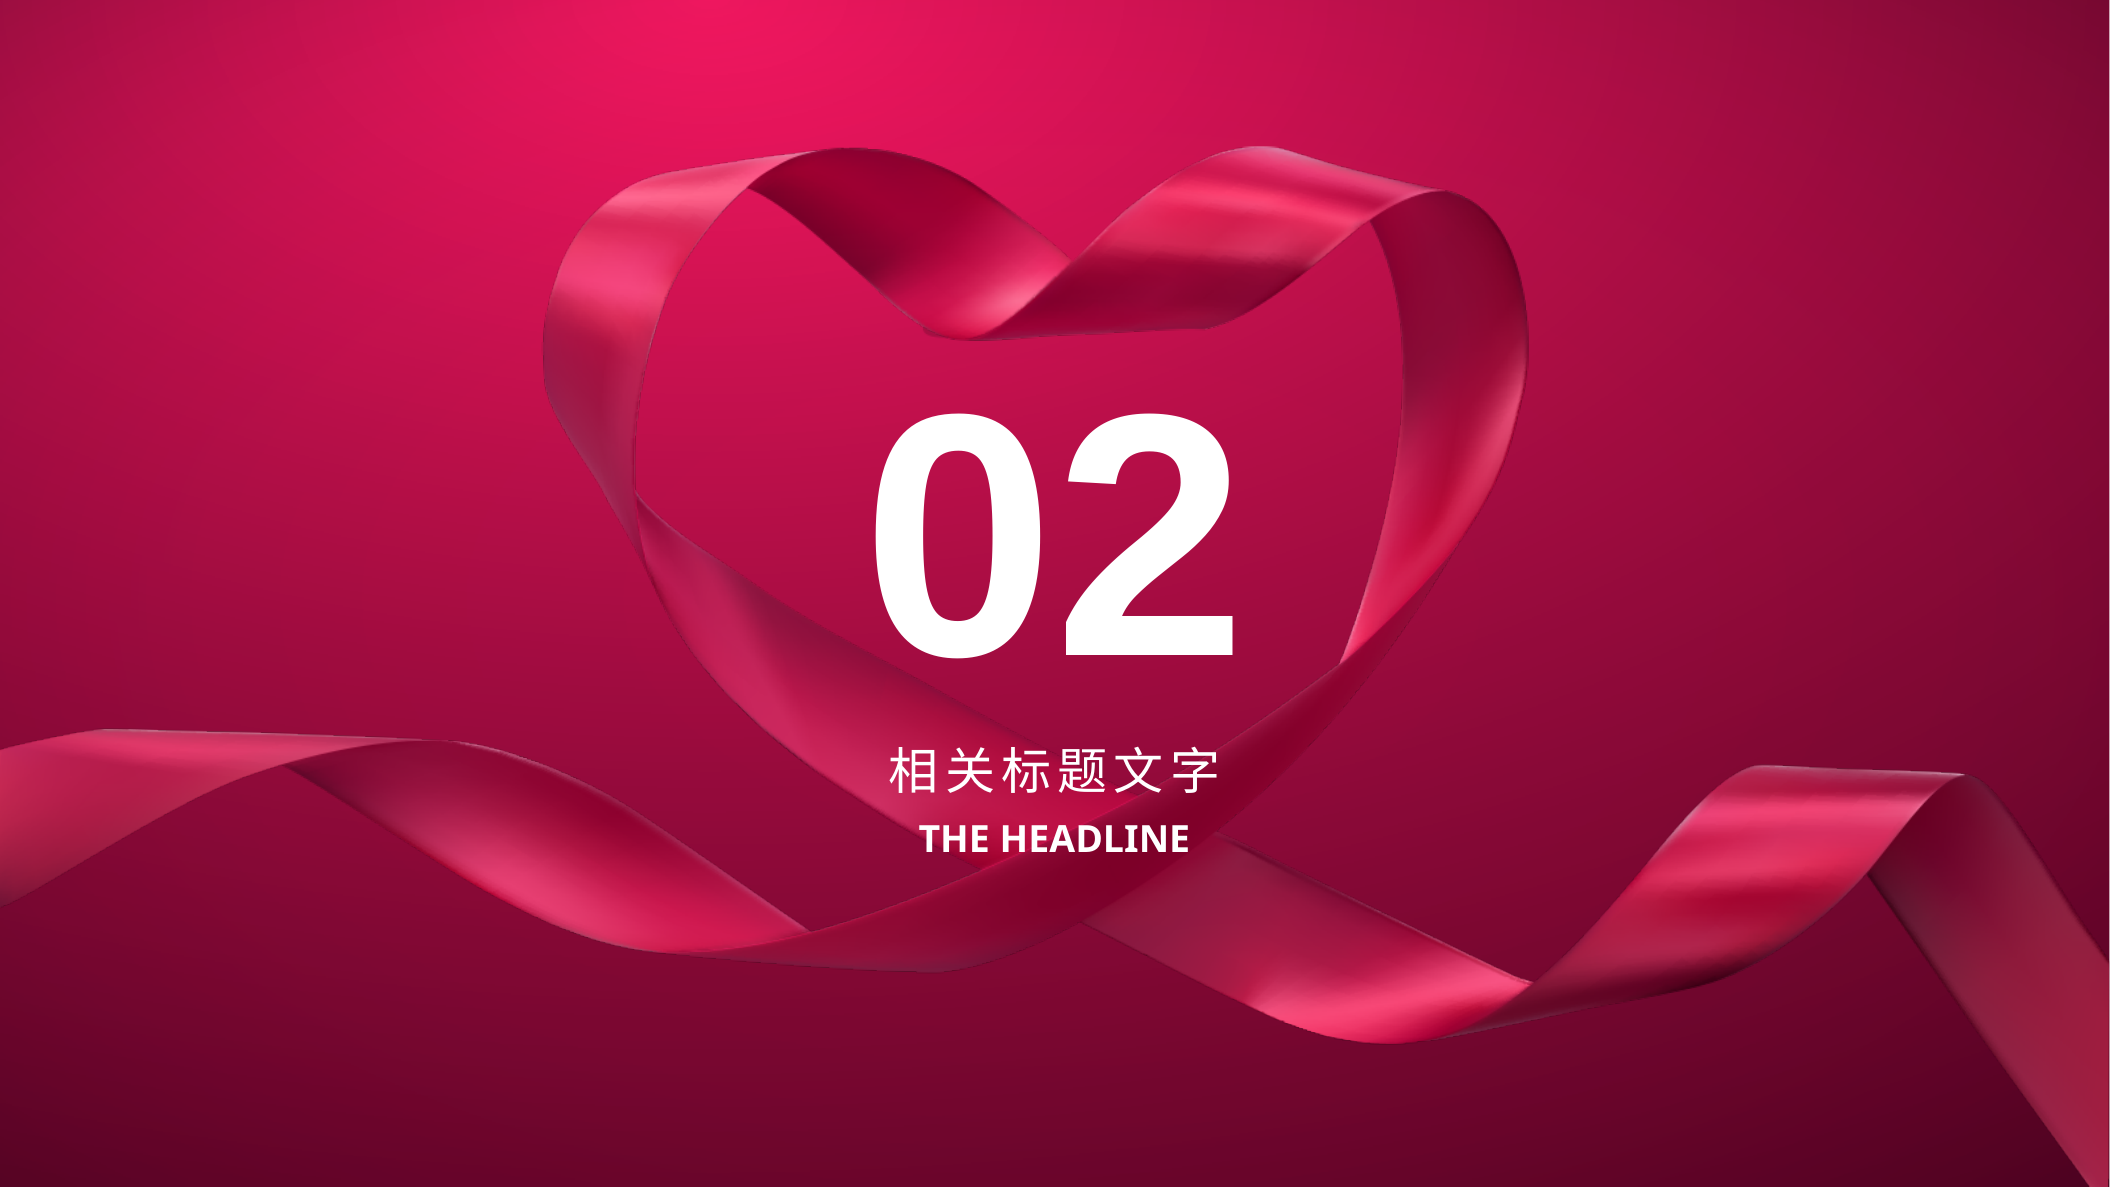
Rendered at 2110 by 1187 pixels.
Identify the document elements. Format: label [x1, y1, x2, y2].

picture [0, 0, 2110, 1187]
text_box [869, 732, 1241, 869]
